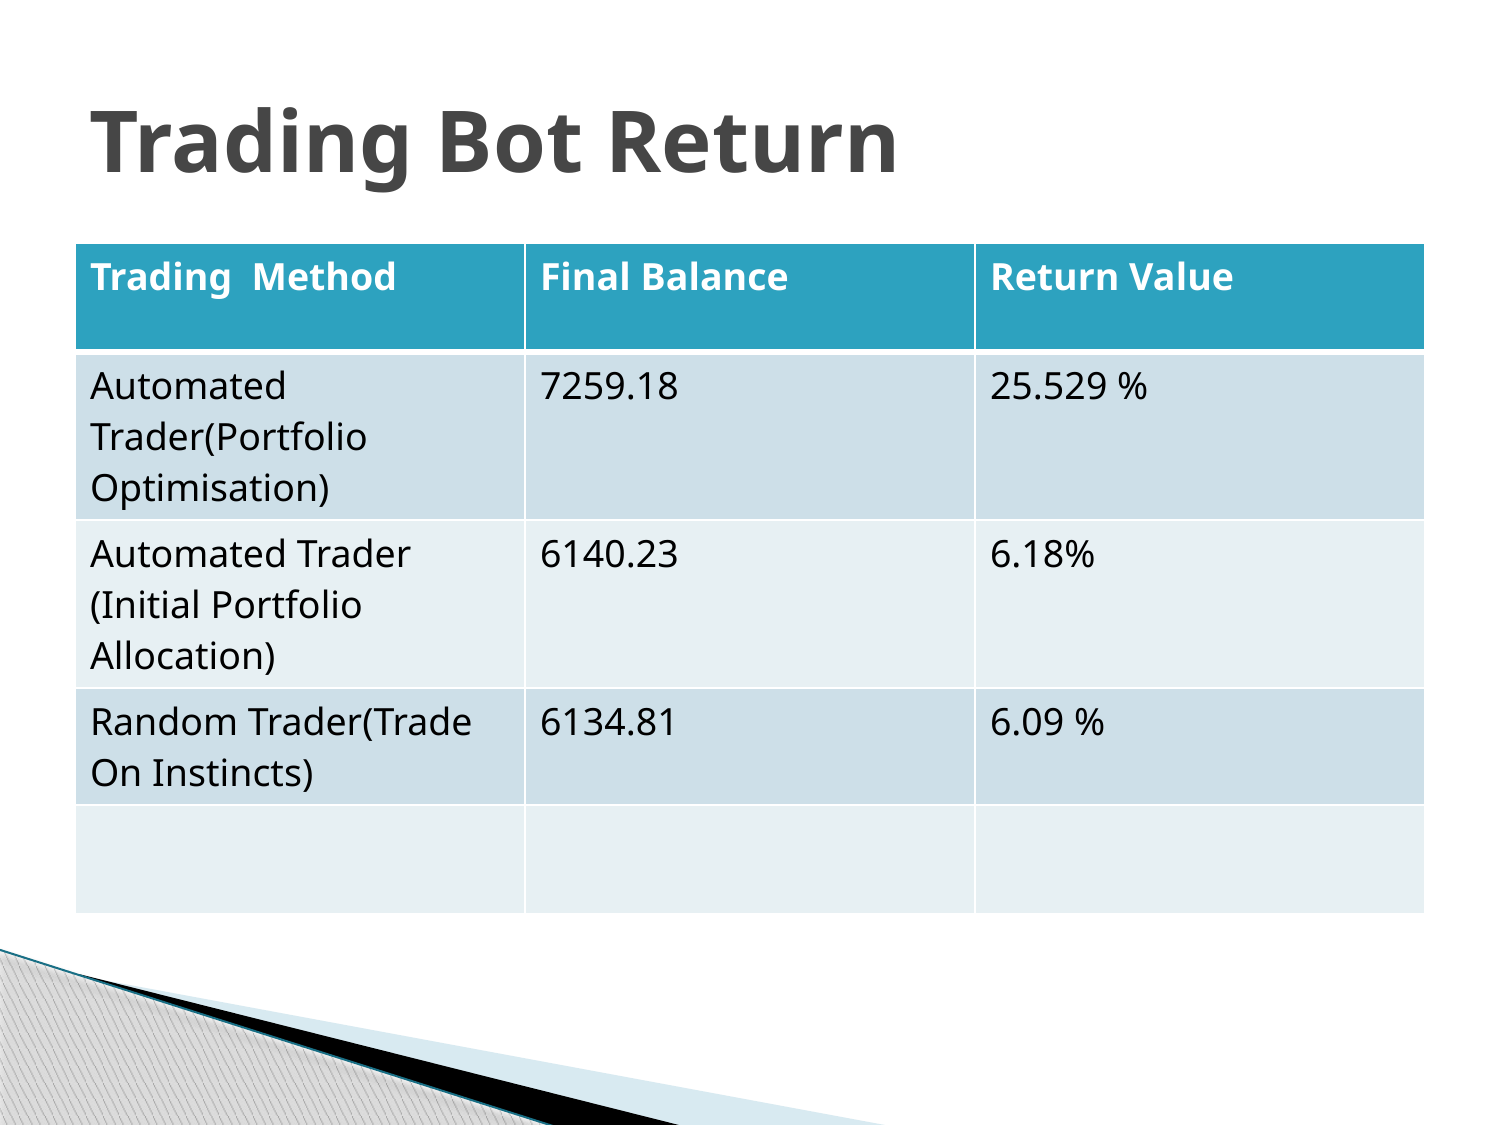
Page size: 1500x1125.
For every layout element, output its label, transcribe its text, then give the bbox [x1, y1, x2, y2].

table_header Trading Method [76, 244, 524, 349]
table_cell 6.18% [976, 521, 1424, 687]
table_cell [976, 806, 1424, 913]
table_cell [526, 806, 974, 913]
table_cell [76, 806, 524, 913]
table_cell 6140.23 [526, 521, 974, 687]
table_cell 7259.18 [526, 355, 974, 519]
table_cell Automated Trader(Portfolio Optimisation) [76, 355, 524, 519]
table_cell 6.09 % [976, 689, 1424, 804]
table_header Final Balance [526, 244, 974, 349]
table_cell Random Trader(Trade On Instincts) [76, 689, 524, 804]
table_cell 6134.81 [526, 689, 974, 804]
title Trading Bot Return [75, 45, 1425, 233]
table_cell 25.529 % [976, 355, 1424, 519]
table_cell Automated Trader (Initial Portfolio Allocation) [76, 521, 524, 687]
table_header Return Value [976, 244, 1424, 349]
